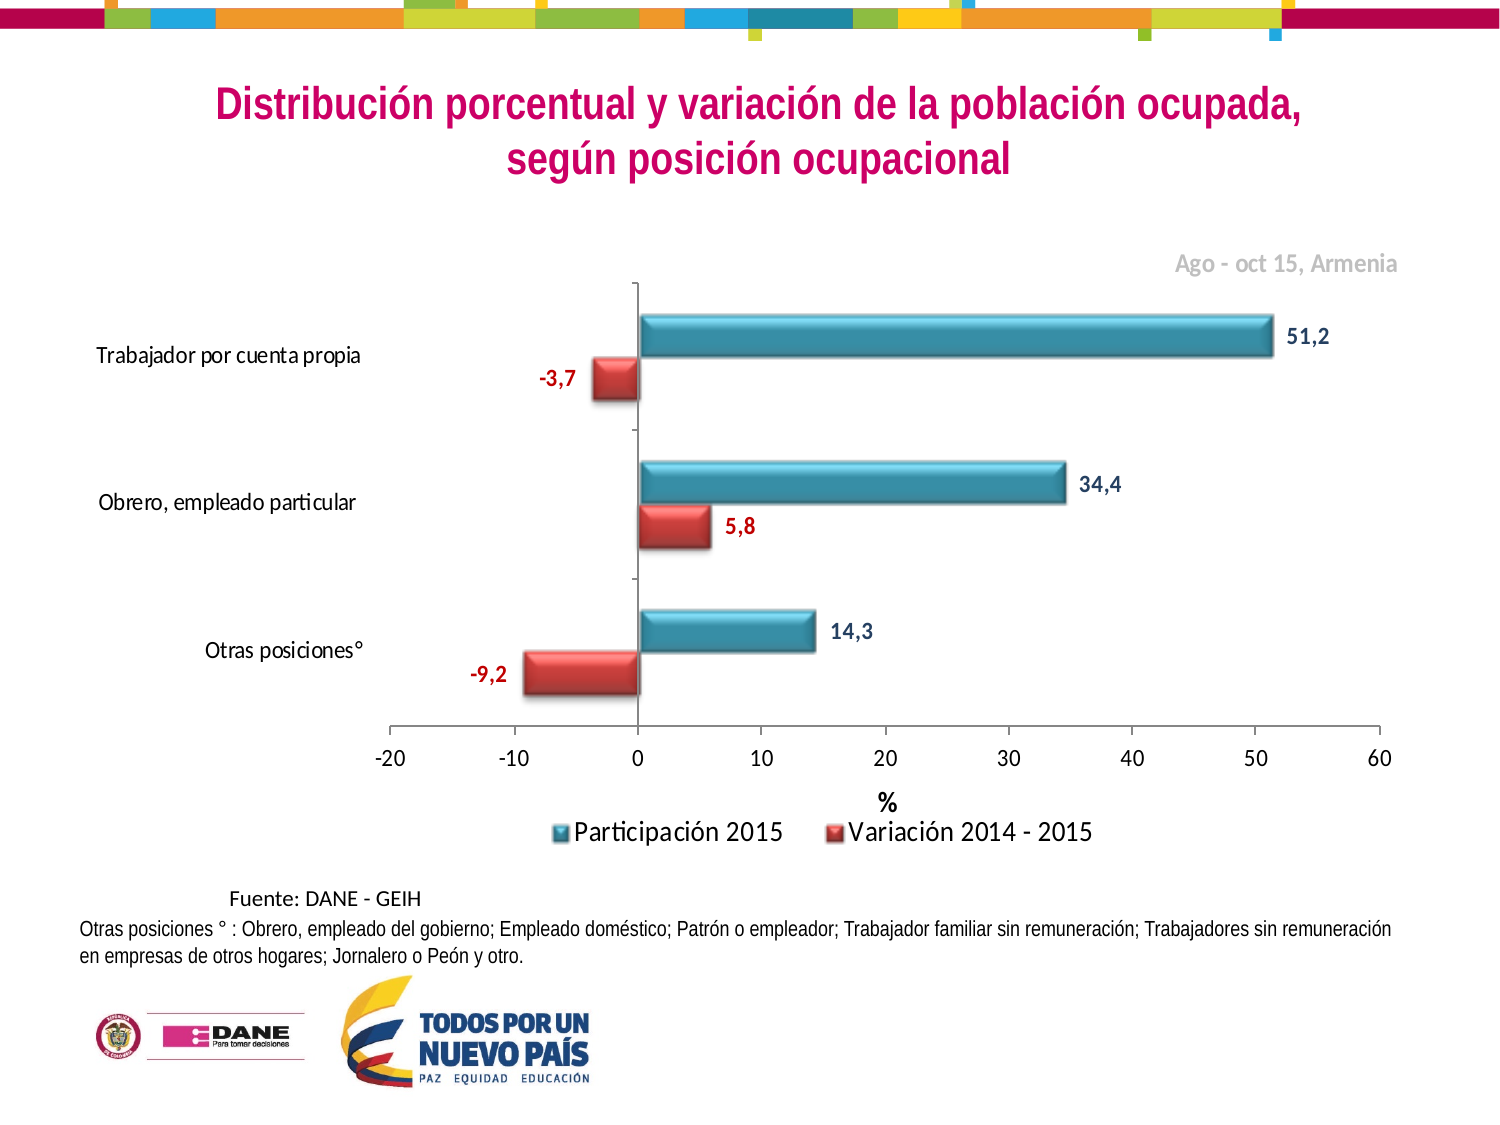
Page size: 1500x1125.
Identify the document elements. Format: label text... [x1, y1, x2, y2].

text_box [167, 999, 198, 1070]
picture [78, 243, 1407, 858]
text_box Otras posiciones ° : Obrero, empleado del gobierno; Empleado doméstico; Patrón o empleador; Trabajador familiar sin remuneración; Trabajadores sin remuneración en empresas de otros hogares; Jornalero o Peón y otro. [64, 907, 1424, 975]
text_box Fuente: DANE - GEIH [214, 876, 443, 907]
text_box Distribución porcentual y variación de la población ocupada, según posición ocupacional [197, 66, 1320, 191]
picture [52, 955, 632, 1118]
picture [0, 0, 1500, 41]
